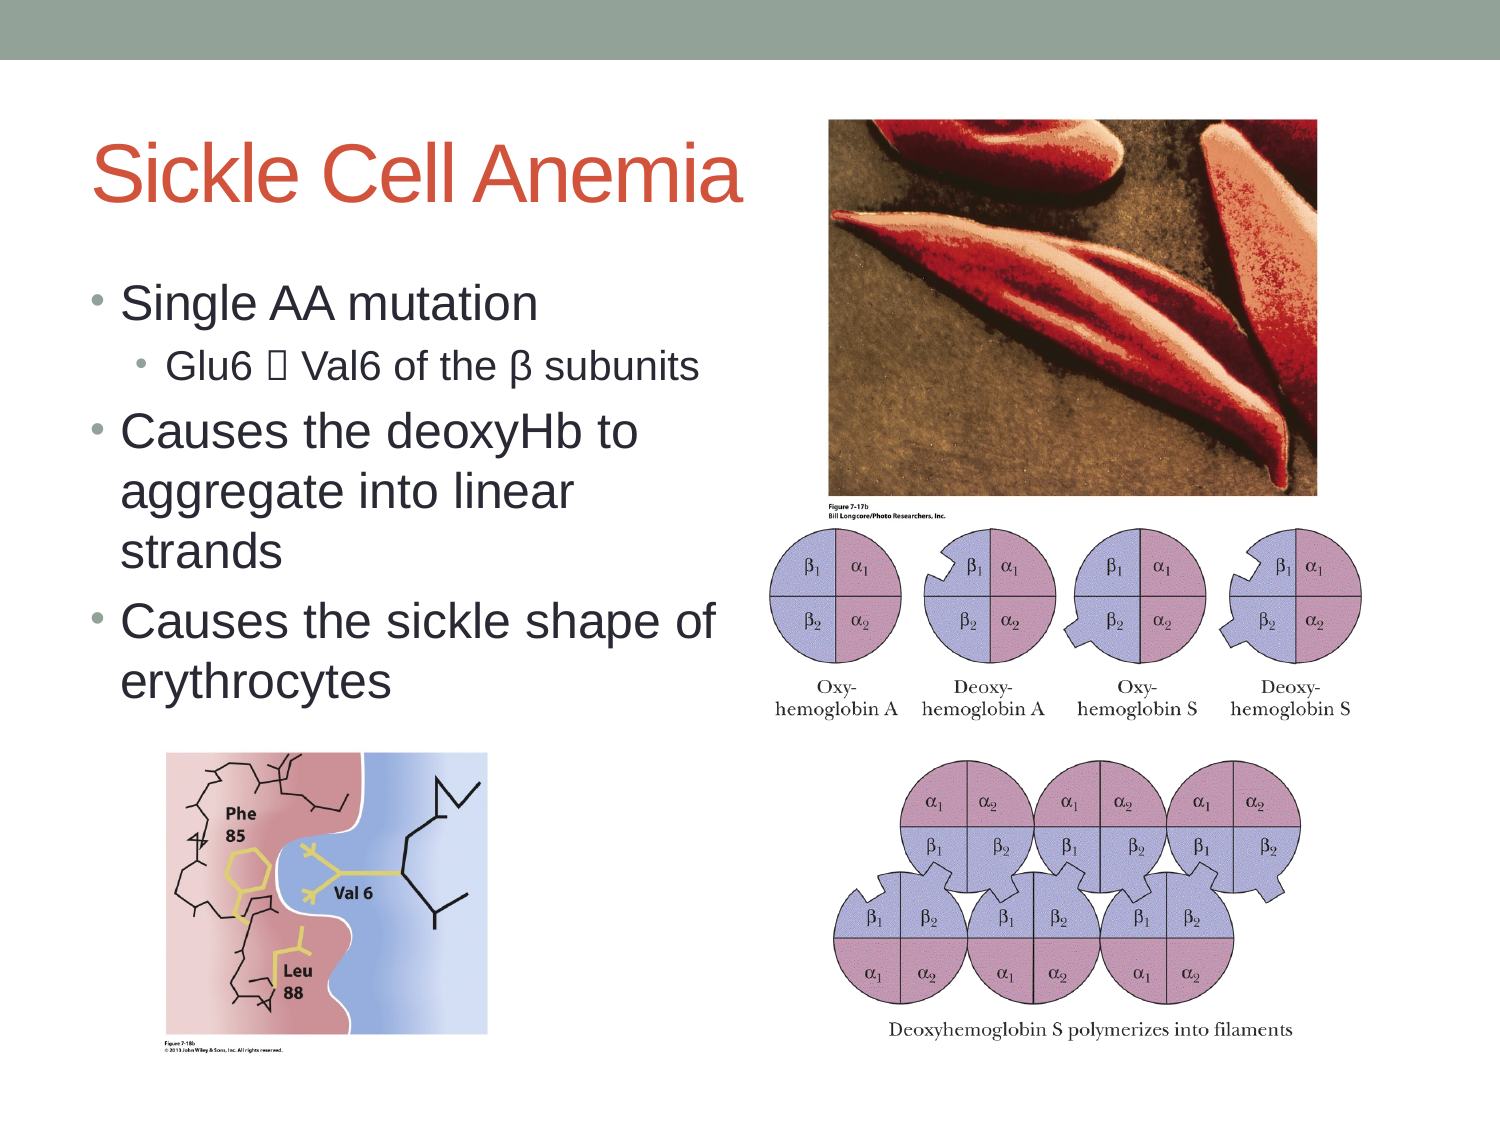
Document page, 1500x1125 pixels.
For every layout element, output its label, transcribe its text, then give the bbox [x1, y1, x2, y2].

picture [162, 749, 492, 1054]
title Sickle Cell Anemia [75, 87, 1425, 250]
list Single AA mutation Glu6  Val6 of the β subunits Causes the deoxyHb to aggregate into linear strands Causes the sickle shape of erythrocytes [75, 262, 738, 1063]
picture [724, 116, 1394, 1051]
